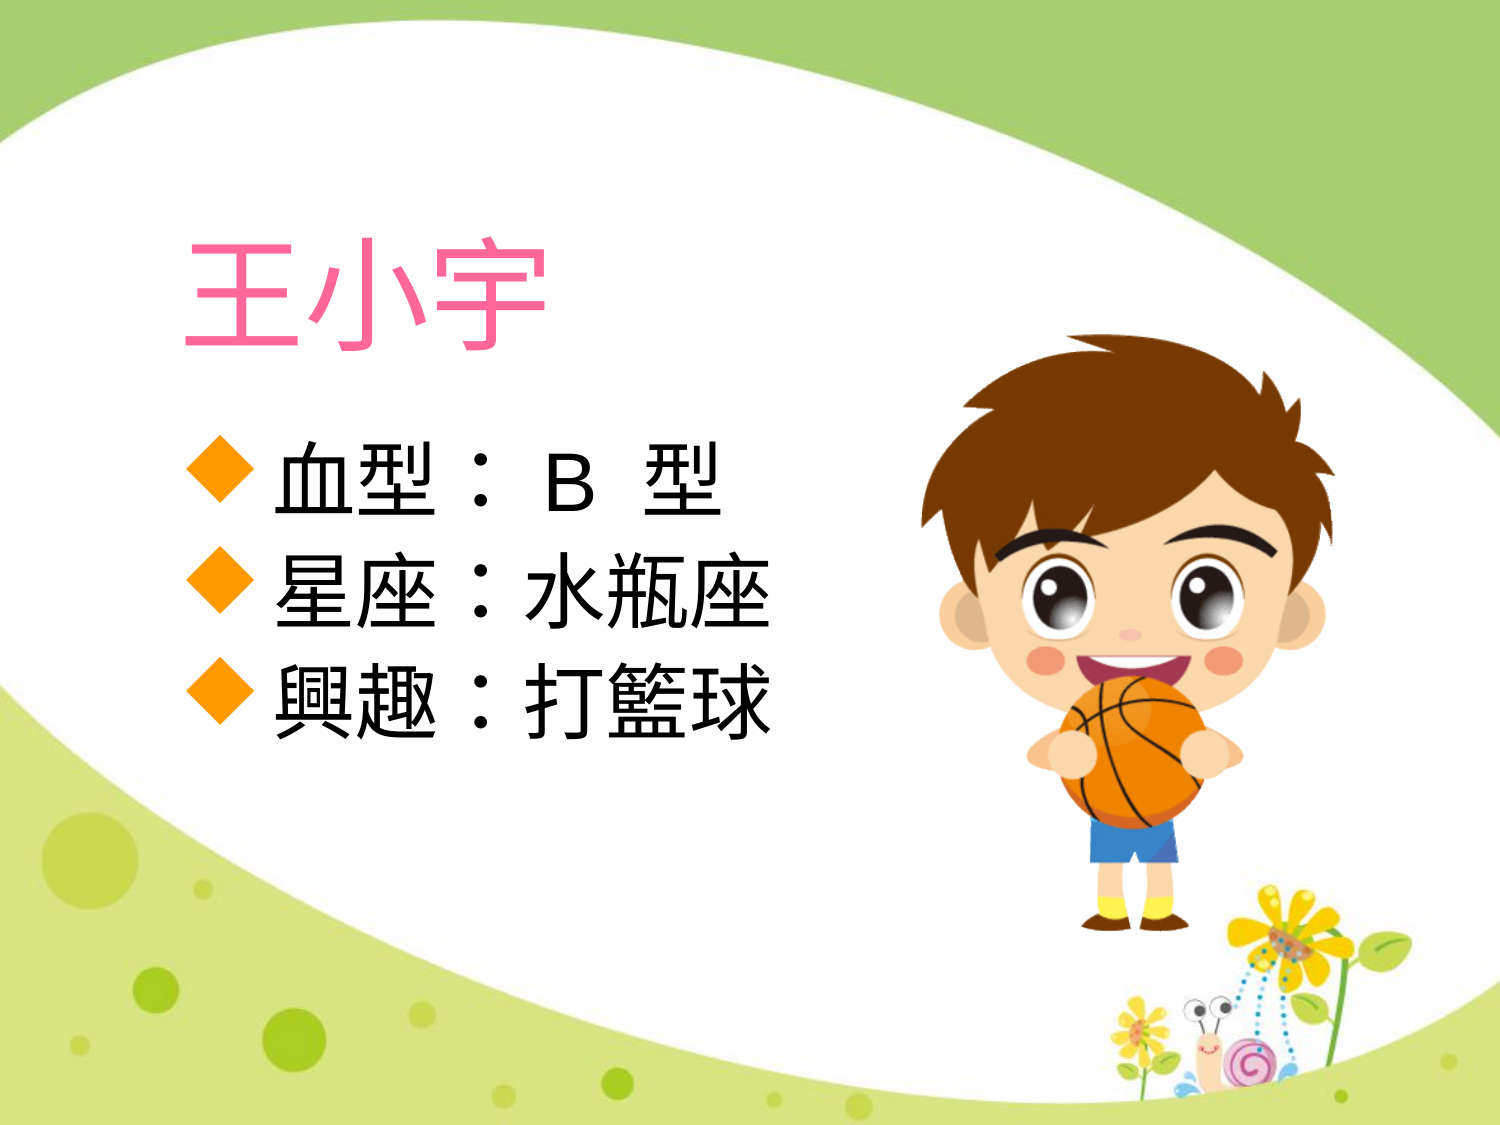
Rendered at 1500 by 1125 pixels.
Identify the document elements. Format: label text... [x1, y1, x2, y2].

title 王小宇 [164, 192, 599, 411]
picture [0, 0, 1500, 1125]
list 血型：B 型 星座：水瓶座 興趣：打籃球 [164, 432, 823, 781]
